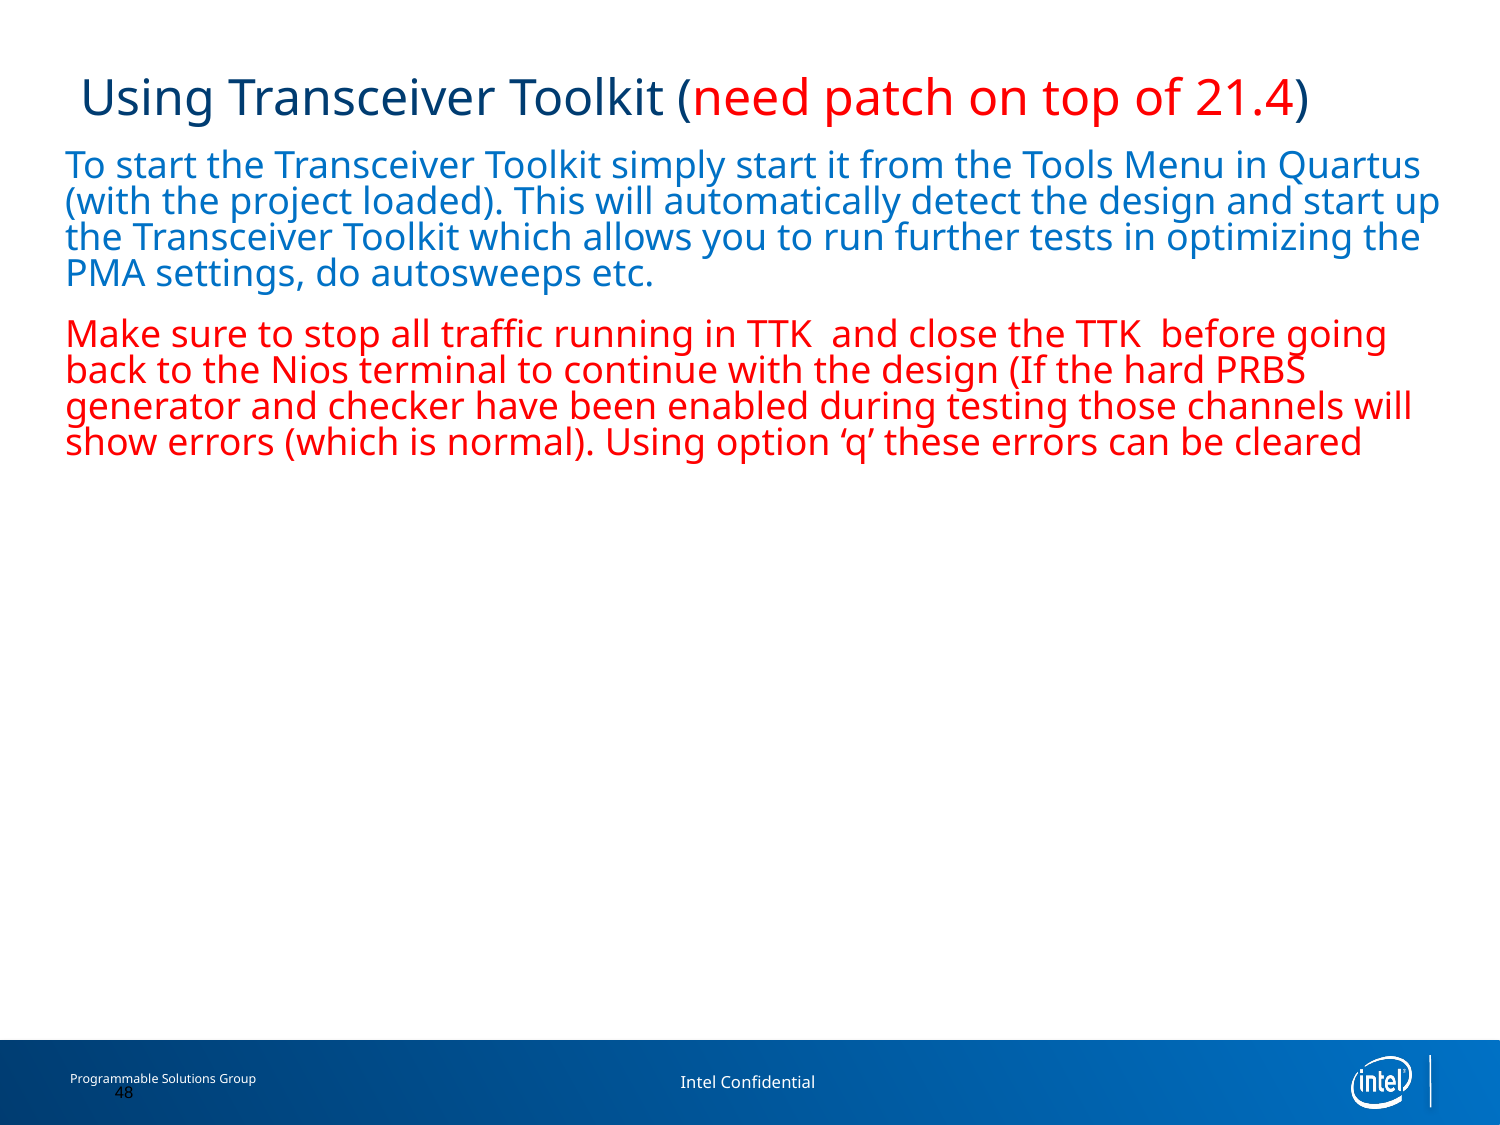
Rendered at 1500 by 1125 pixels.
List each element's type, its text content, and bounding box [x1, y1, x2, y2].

title Using Transceiver Toolkit (need patch on top of 21.4) [80, 65, 1458, 149]
slide_number 48 [19, 1069, 134, 1116]
list To start the Transceiver Toolkit simply start it from the Tools Menu in Quartus (with the project loaded). This will automatically detect the design and start up the Transceiver Toolkit which allows you to run further tests in optimizing the PMA settings, do autosweeps etc. Make sure to stop all traffic running in TTK and close the TTK before going back to the Nios terminal to continue with the design (If the hard PRBS generator and checker have been enabled during testing those channels will show errors (which is normal). Using option ‘q’ these errors can be cleared [64, 149, 1460, 975]
picture [1351, 1056, 1412, 1109]
